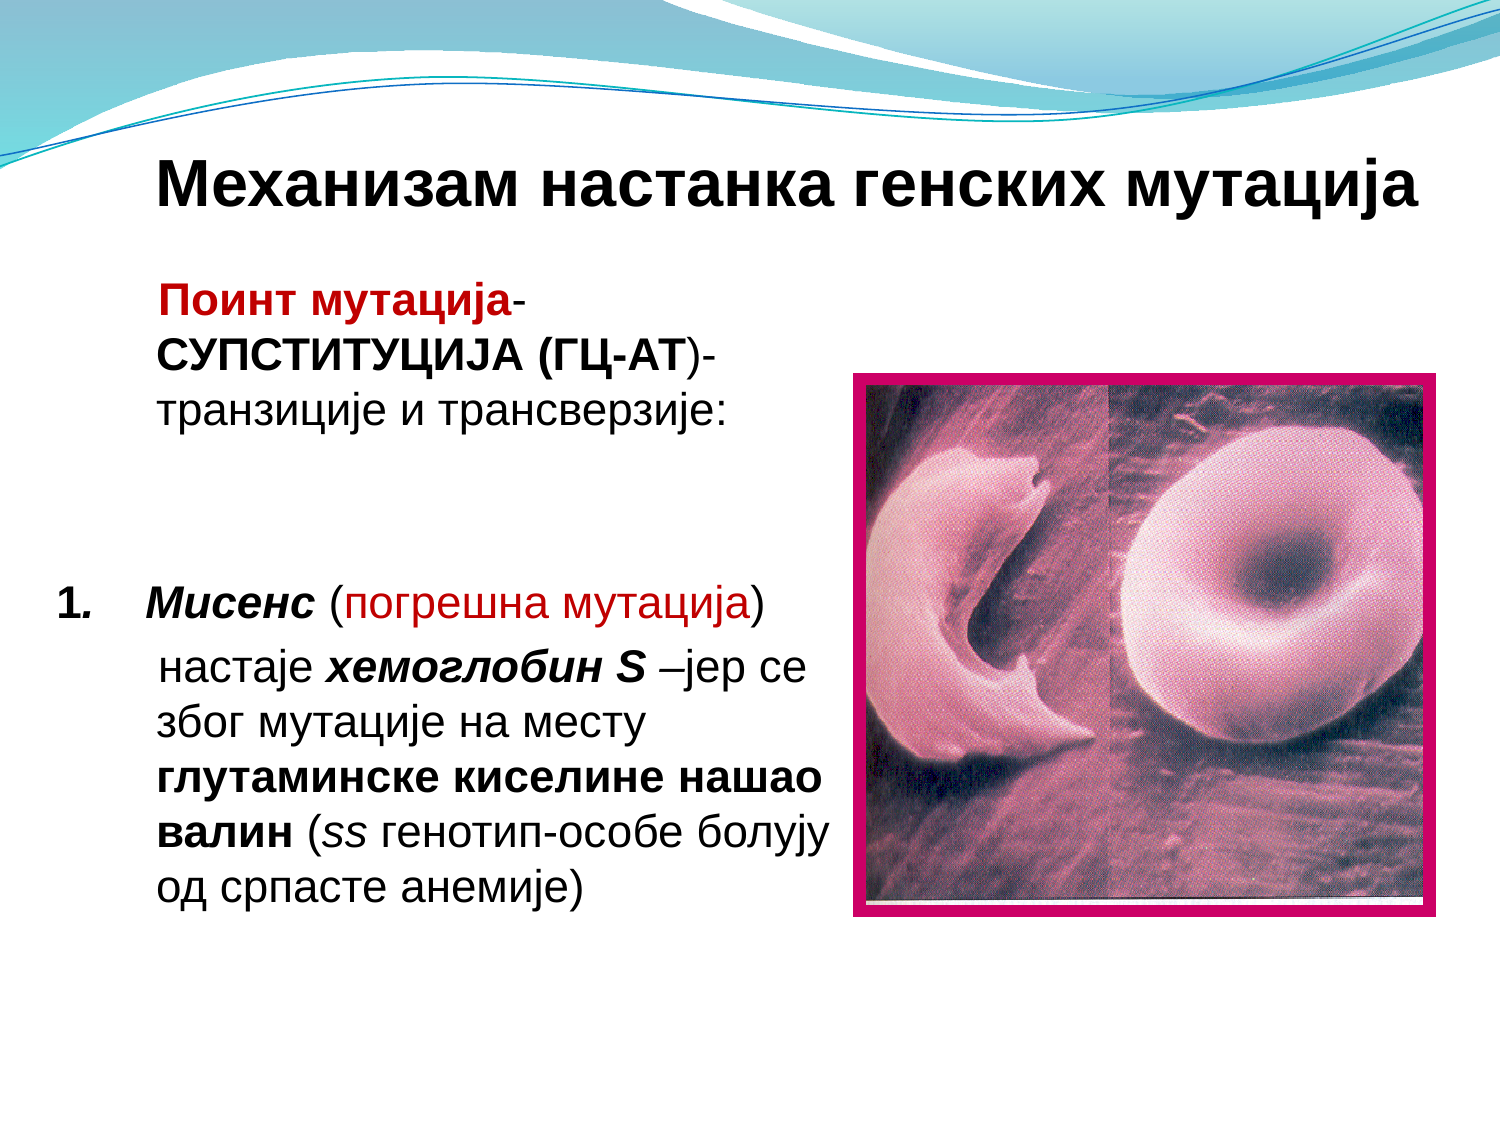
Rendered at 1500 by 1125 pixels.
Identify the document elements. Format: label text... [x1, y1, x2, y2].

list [865, 385, 1424, 906]
list Поинт мутација-СУПСТИТУЦИЈА (ГЦ-АТ)-транзиције и трансверзије: 1. Мисенс (погрешна мутација) настаје хемоглобин S –јер се због мутације на месту глутаминске киселине нашао валин (ss генотип-особе болују од српасте анемије) [41, 262, 869, 1125]
title Механизам настанка генских мутација [75, 42, 1500, 220]
